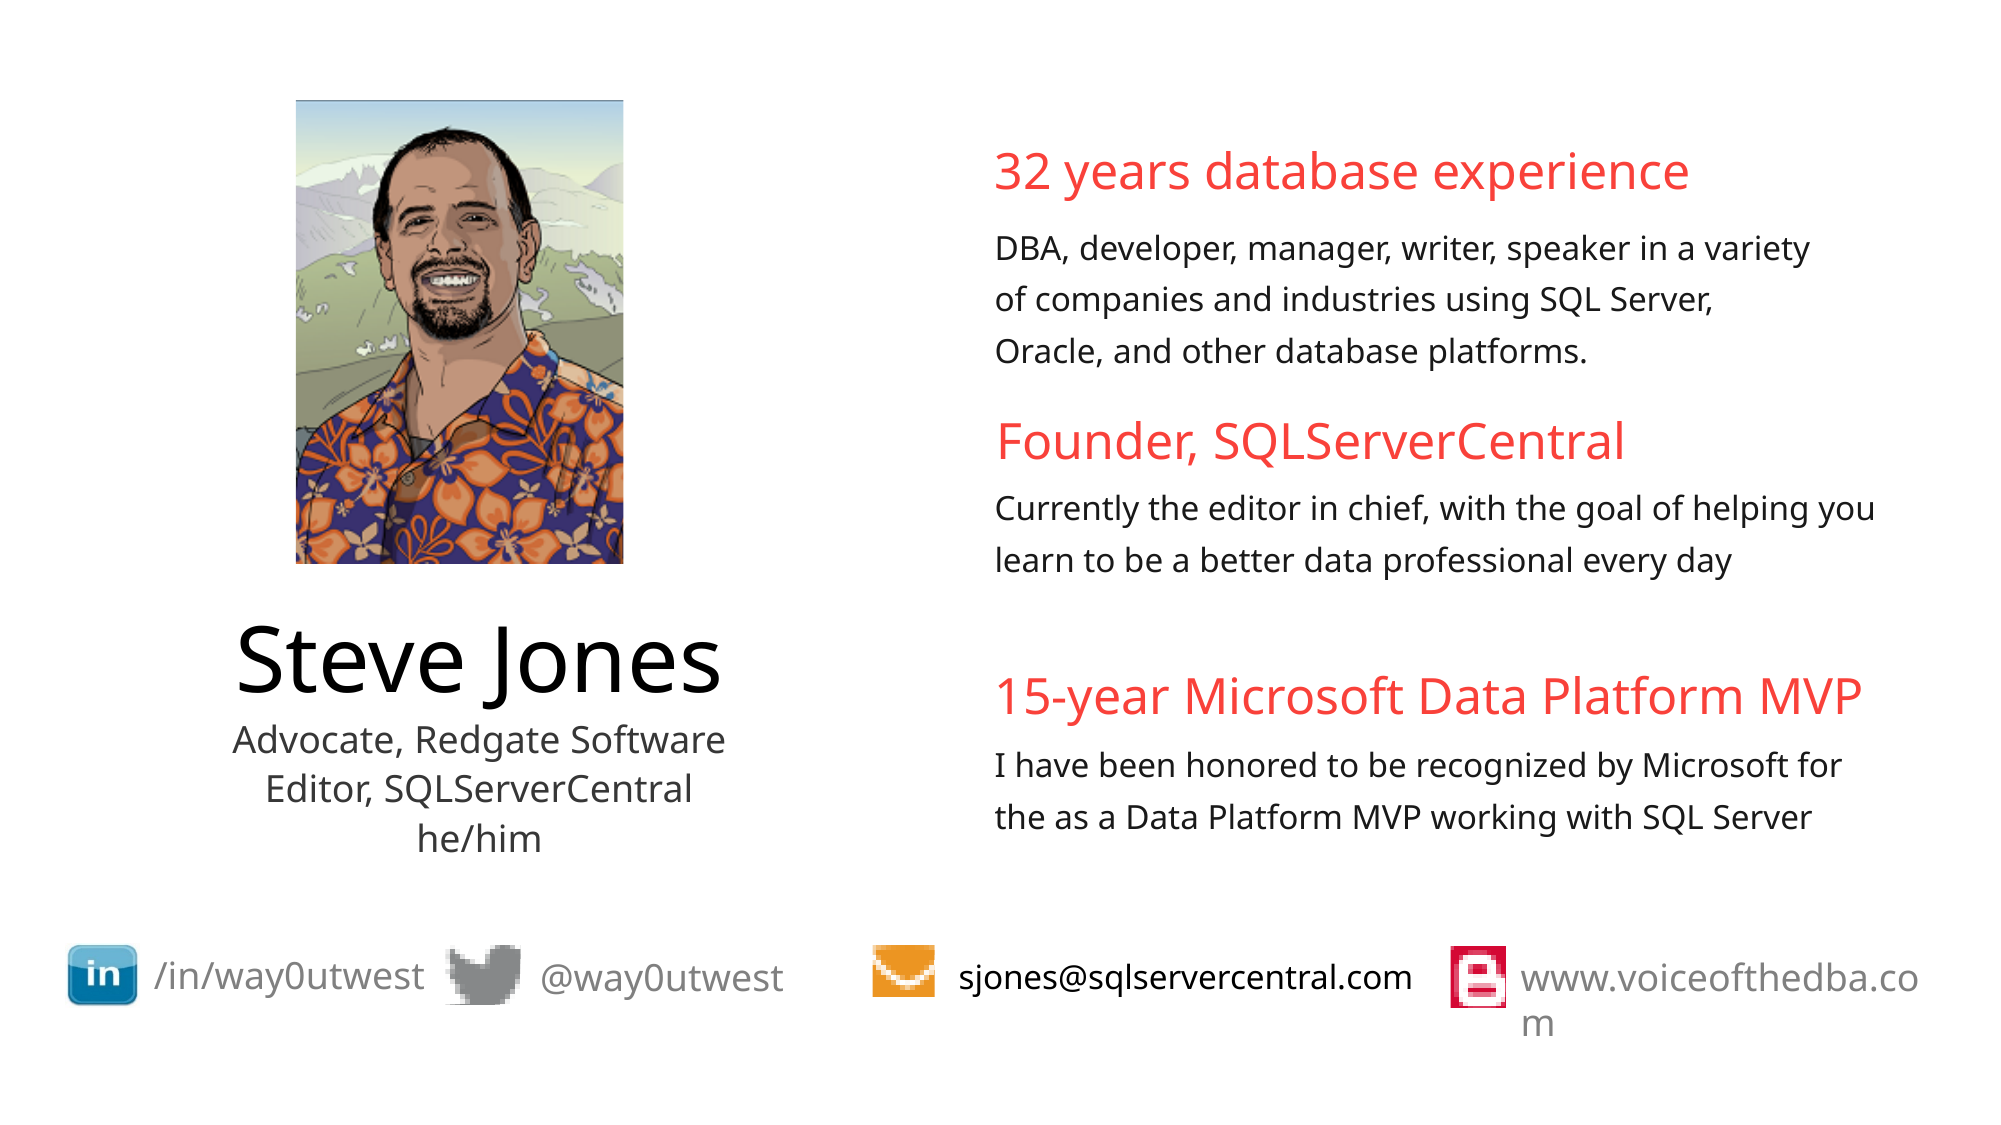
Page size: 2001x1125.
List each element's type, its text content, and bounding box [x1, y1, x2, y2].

picture [1450, 946, 1506, 1008]
picture [295, 100, 624, 564]
picture [445, 945, 521, 1005]
text_box 32 years database experience [979, 114, 1924, 230]
text_box Currently the editor in chief, with the goal of helping you learn to be a better data professional every day [979, 468, 1926, 605]
text_box I have been honored to be recognized by Microsoft for the as a Data Platform MVP working with SQL Server [979, 724, 1877, 856]
text_box www.voiceofthedba.com [1505, 946, 1966, 1052]
text_box 15-year Microsoft Data Platform MVP [979, 639, 1966, 728]
text_box sjones@sqlservercentral.com [943, 948, 1450, 1004]
text_box DBA, developer, manager, writer, speaker in a variety of companies and industries using SQL Server, Oracle, and other database platforms. [979, 207, 1838, 364]
picture [872, 945, 935, 997]
picture [65, 943, 140, 1008]
text_box @way0utwest [525, 946, 843, 1007]
text_box Founder, SQLServerCentral [981, 384, 1926, 468]
text_box Steve Jones Advocate, Redgate Software Editor, SQLServerCentral he/him [123, 569, 836, 881]
text_box /in/way0utwest [139, 944, 446, 1005]
